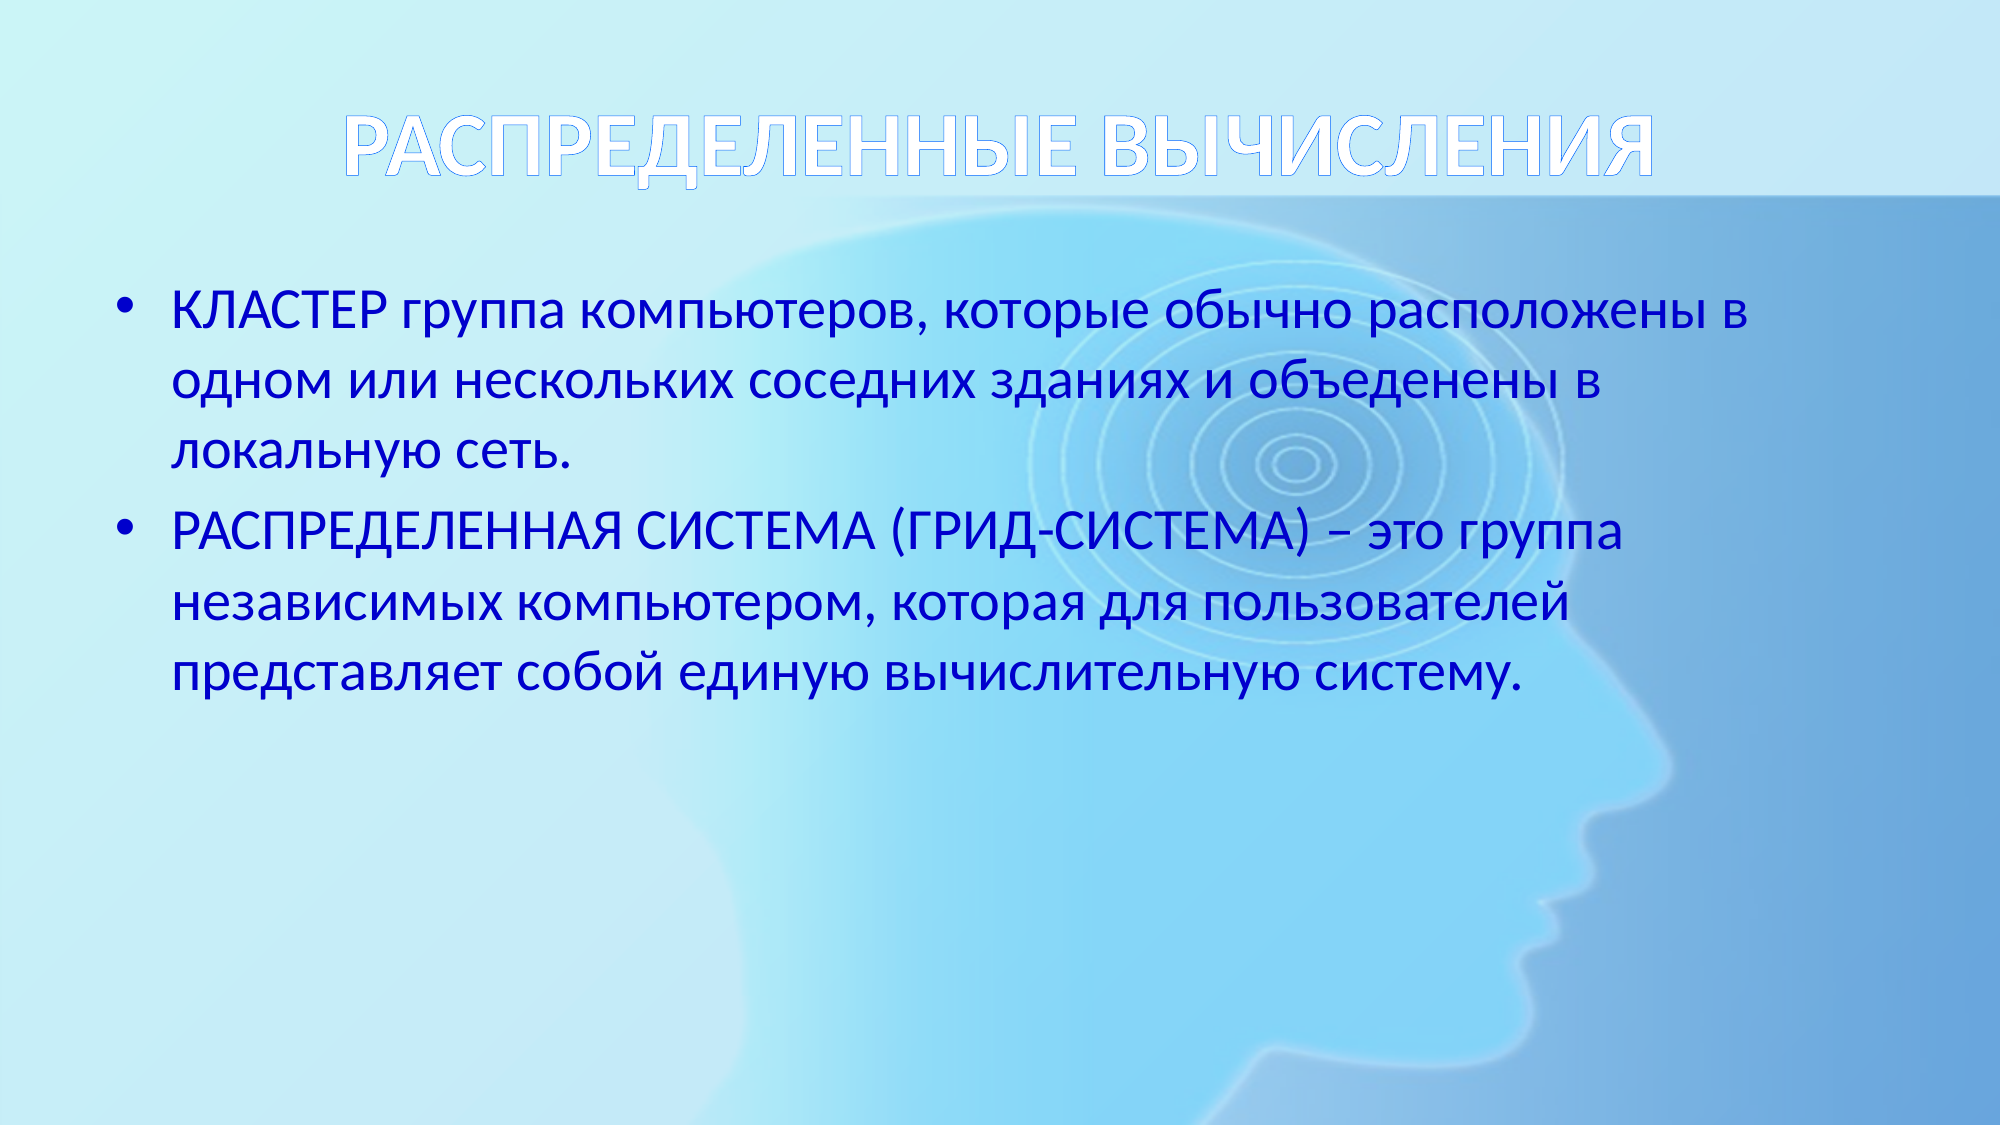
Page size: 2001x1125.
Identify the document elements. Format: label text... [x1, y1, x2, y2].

list КЛАСТЕР группа компьютеров, которые обычно расположены в одном или нескольких соседних зданиях и объеденены в локальную сеть. РАСПРЕДЕЛЕННАЯ СИСТЕМА (ГРИД-СИСТЕМА) – это группа независимых компьютером, которая для пользователей представляет собой единую вычислительную систему. [99, 262, 1900, 1005]
picture [0, 0, 2000, 1125]
title РАСПРЕДЕЛЕННЫЕ ВЫЧИСЛЕНИЯ [99, 45, 1900, 233]
